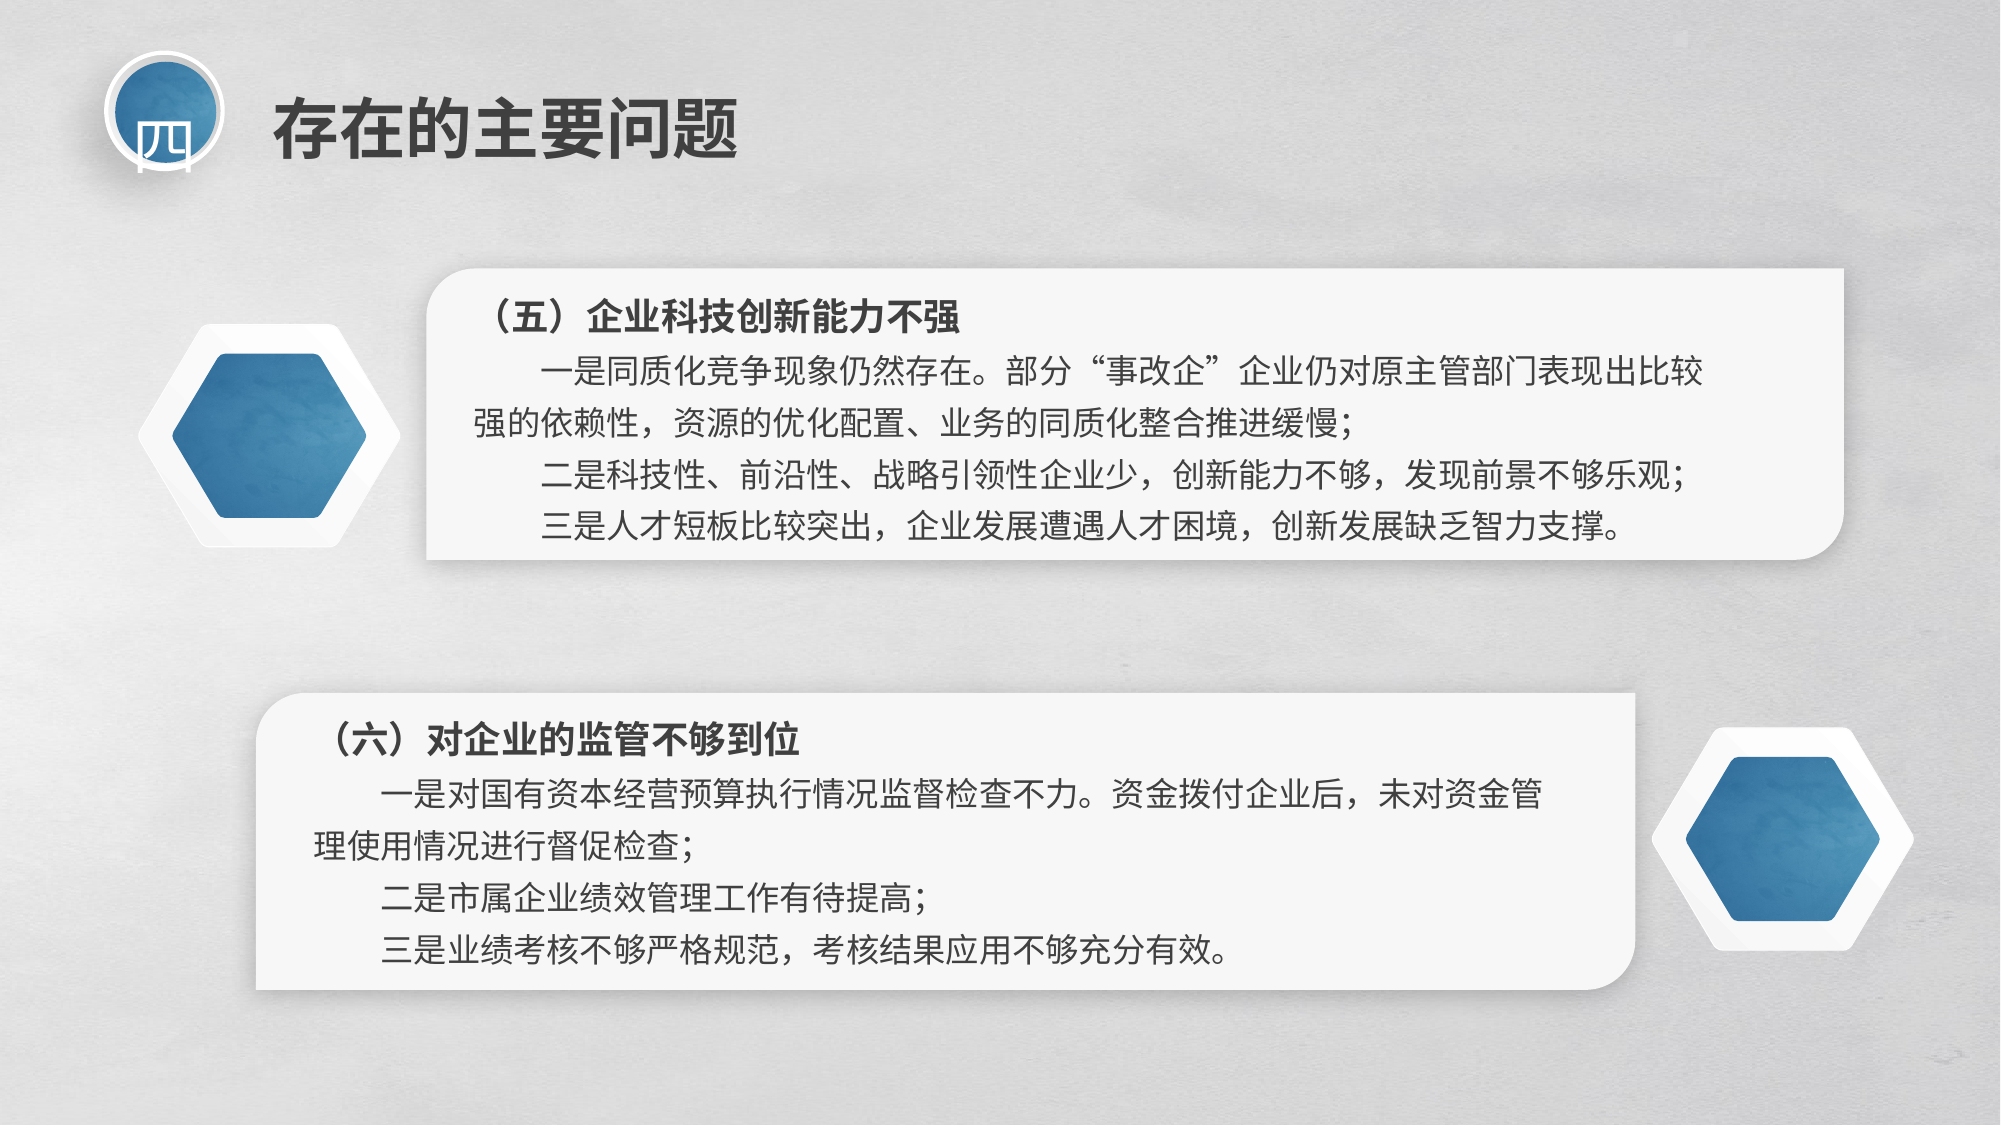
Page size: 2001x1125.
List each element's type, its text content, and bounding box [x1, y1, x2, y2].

text_box （五）企业科技创新能力不强 一是同质化竞争现象仍然存在。部分“事改企”企业仍对原主管部门表现出比较强的依赖性，资源的优化配置、业务的同质化整合推进缓慢； 二是科技性、前沿性、战略引领性企业少，创新能力不够，发现前景不够乐观； 三是人才短板比较突出，企业发展遭遇人才困境，创新发展缺乏智力支撑。 [451, 268, 1760, 557]
text_box [253, 690, 1638, 992]
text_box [1651, 727, 1915, 951]
text_box （六）对企业的监管不够到位 一是对国有资本经营预算执行情况监督检查不力。资金拨付企业后，未对资金管理使用情况进行督促检查； 二是市属企业绩效管理工作有待提高； 三是业绩考核不够严格规范，考核结果应用不够充分有效。 [291, 691, 1600, 980]
picture [0, 0, 2001, 1125]
text_box [424, 266, 1846, 562]
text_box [105, 32, 223, 180]
text_box 存在的主要问题 [257, 79, 755, 175]
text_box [137, 323, 402, 548]
